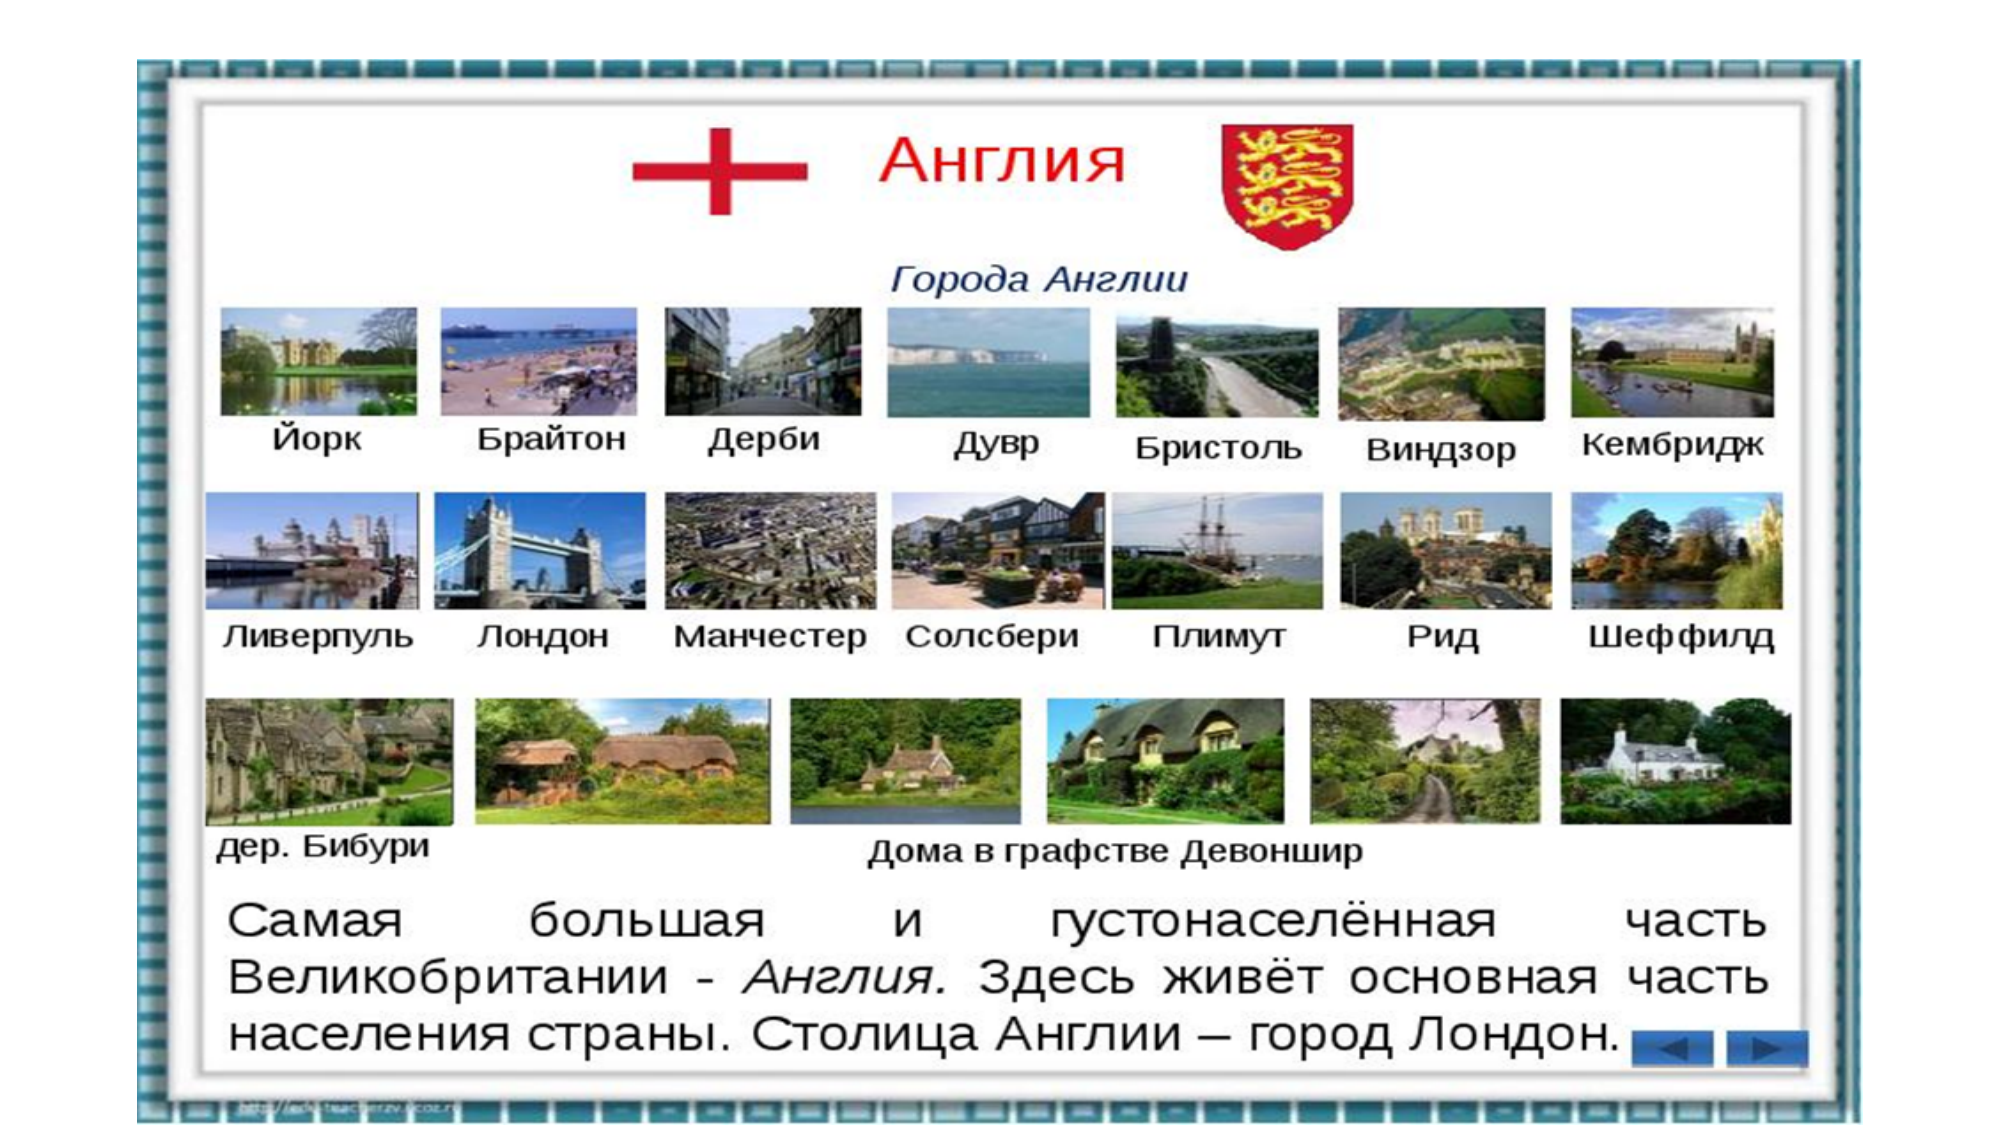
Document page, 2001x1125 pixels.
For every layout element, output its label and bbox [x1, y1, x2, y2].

list [137, 59, 1863, 1125]
